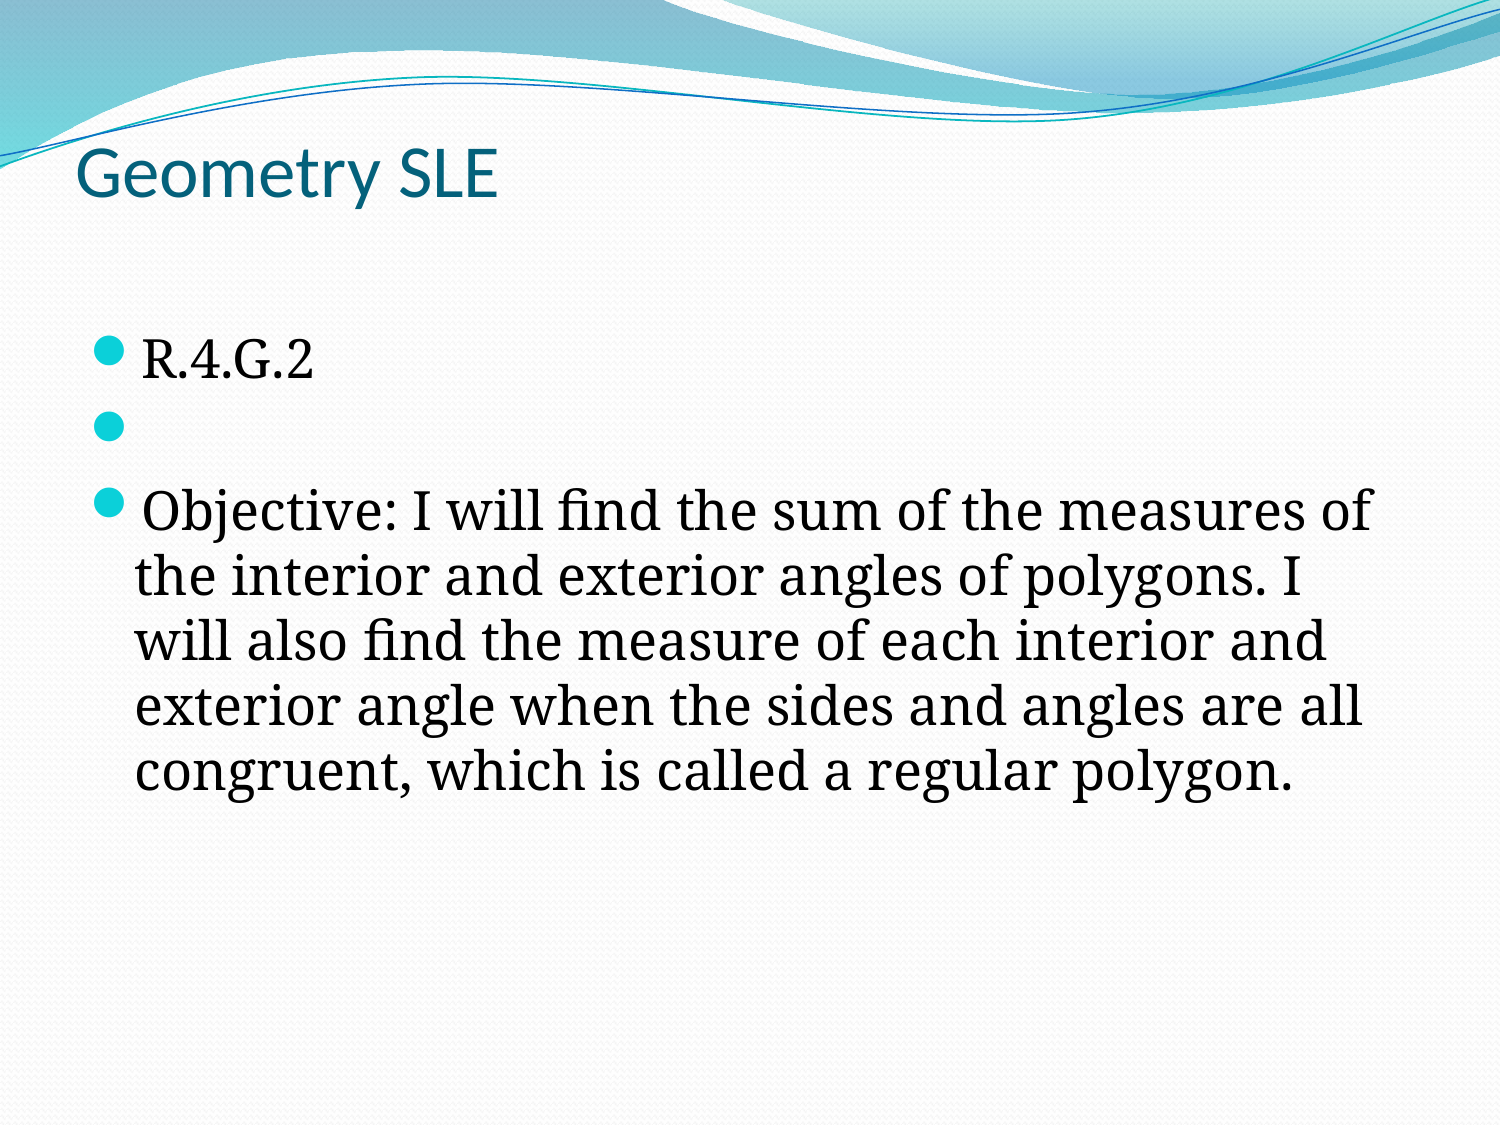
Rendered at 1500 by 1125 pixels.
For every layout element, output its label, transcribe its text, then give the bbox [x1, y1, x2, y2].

title Geometry SLE [75, 115, 1425, 303]
list R.4.G.2 Objective: I will find the sum of the measures of the interior and exterior angles of polygons. I will also find the measure of each interior and exterior angle when the sides and angles are all congruent, which is called a regular polygon. [75, 317, 1425, 1038]
